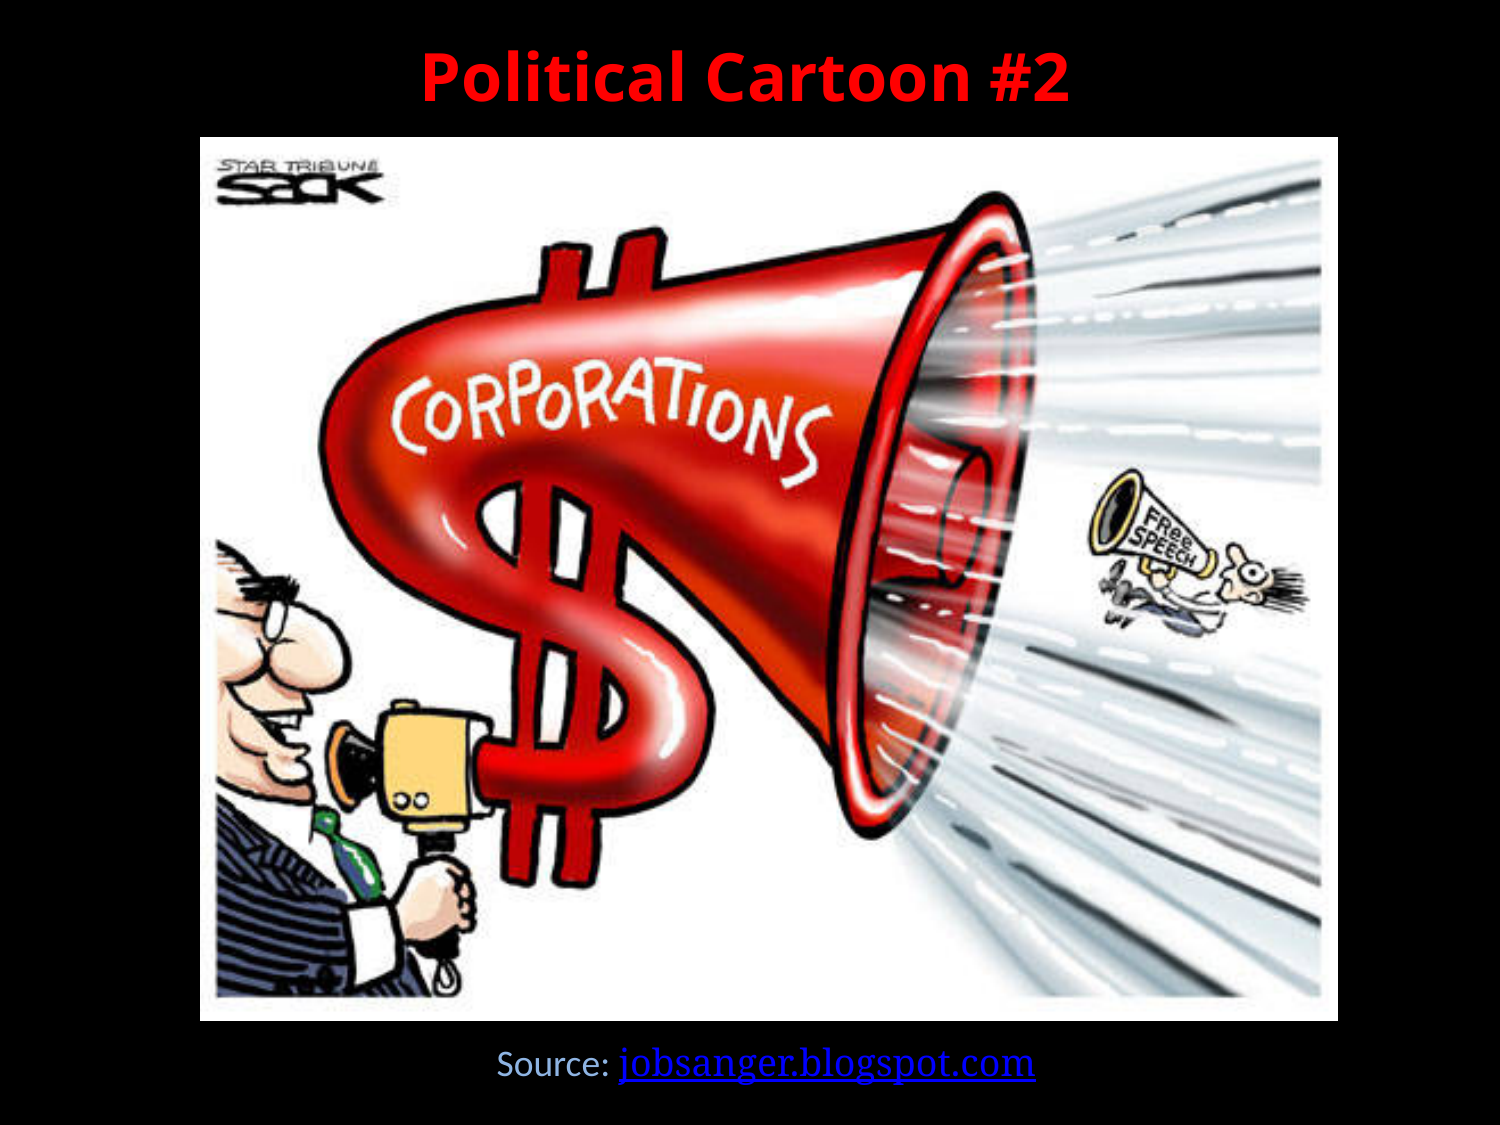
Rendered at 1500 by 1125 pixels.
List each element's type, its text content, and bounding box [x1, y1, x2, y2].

text_box Source: jobsanger.blogspot.com [99, 1011, 1434, 1125]
title Political Cartoon #2 [87, 0, 1421, 150]
picture [199, 137, 1338, 1021]
